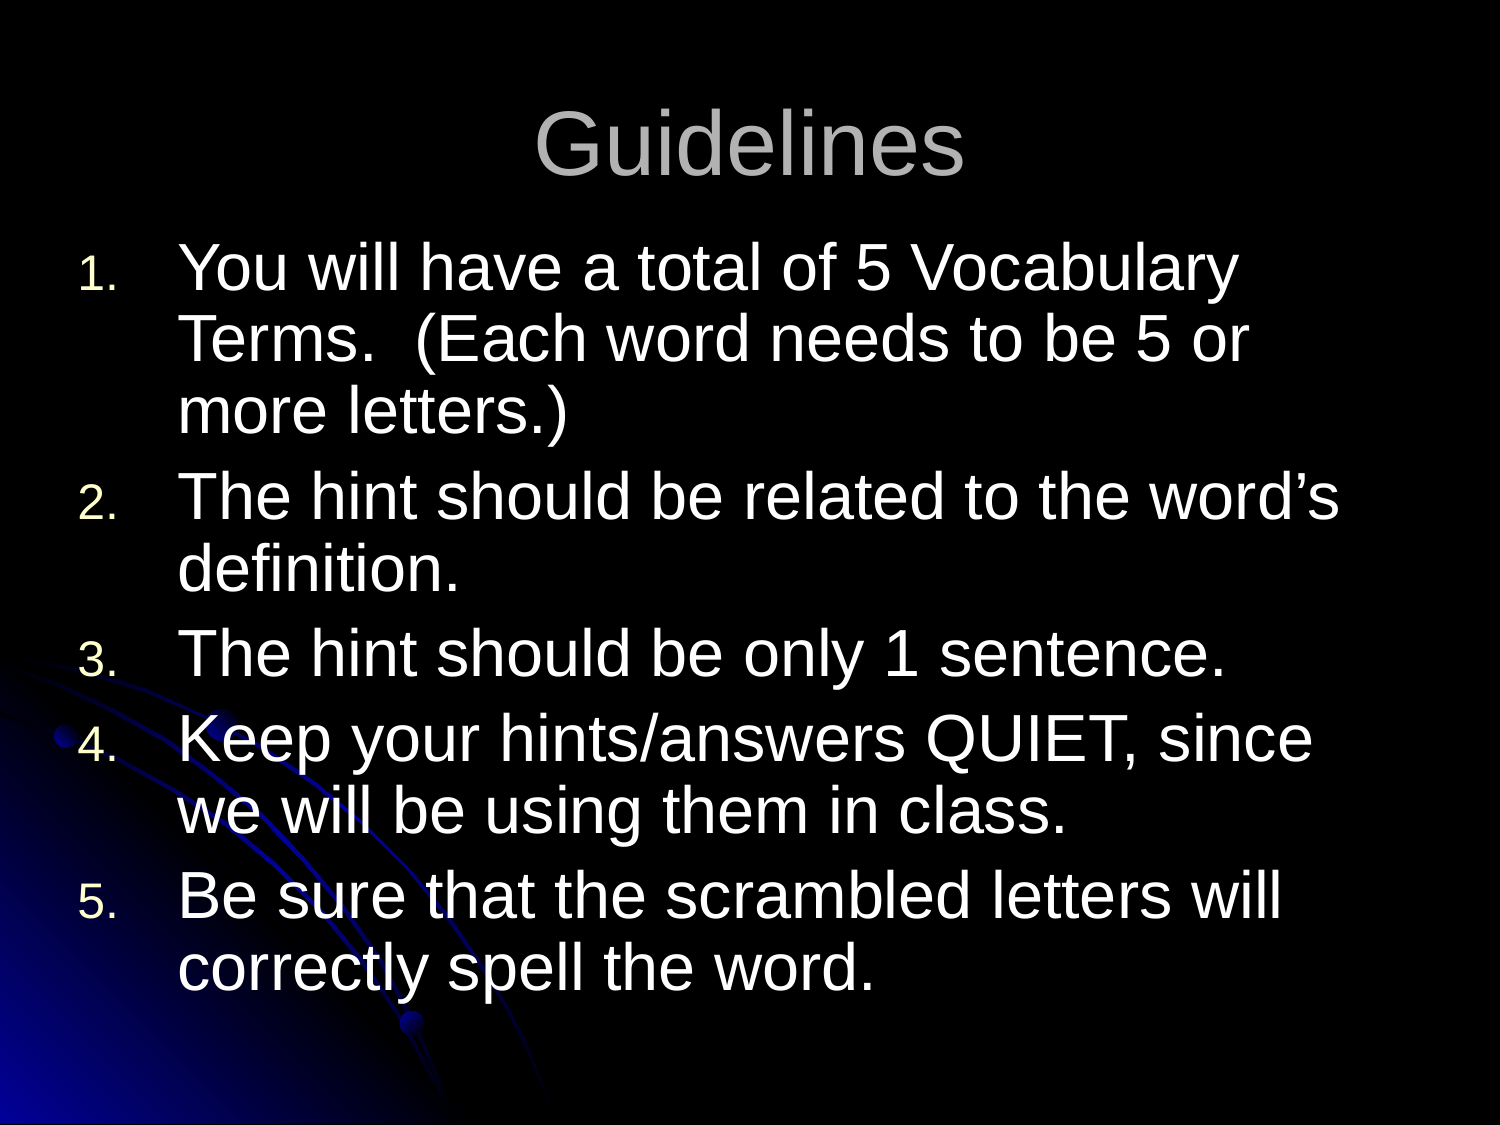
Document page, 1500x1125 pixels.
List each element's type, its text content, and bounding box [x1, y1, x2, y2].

title Guidelines [74, 45, 1426, 224]
list You will have a total of 5 Vocabulary Terms. (Each word needs to be 5 or more letters.) The hint should be related to the word’s definition. The hint should be only 1 sentence. Keep your hints/answers QUIET, since we will be using them in class. Be sure that the scrambled letters will correctly spell the word. [62, 224, 1426, 1063]
